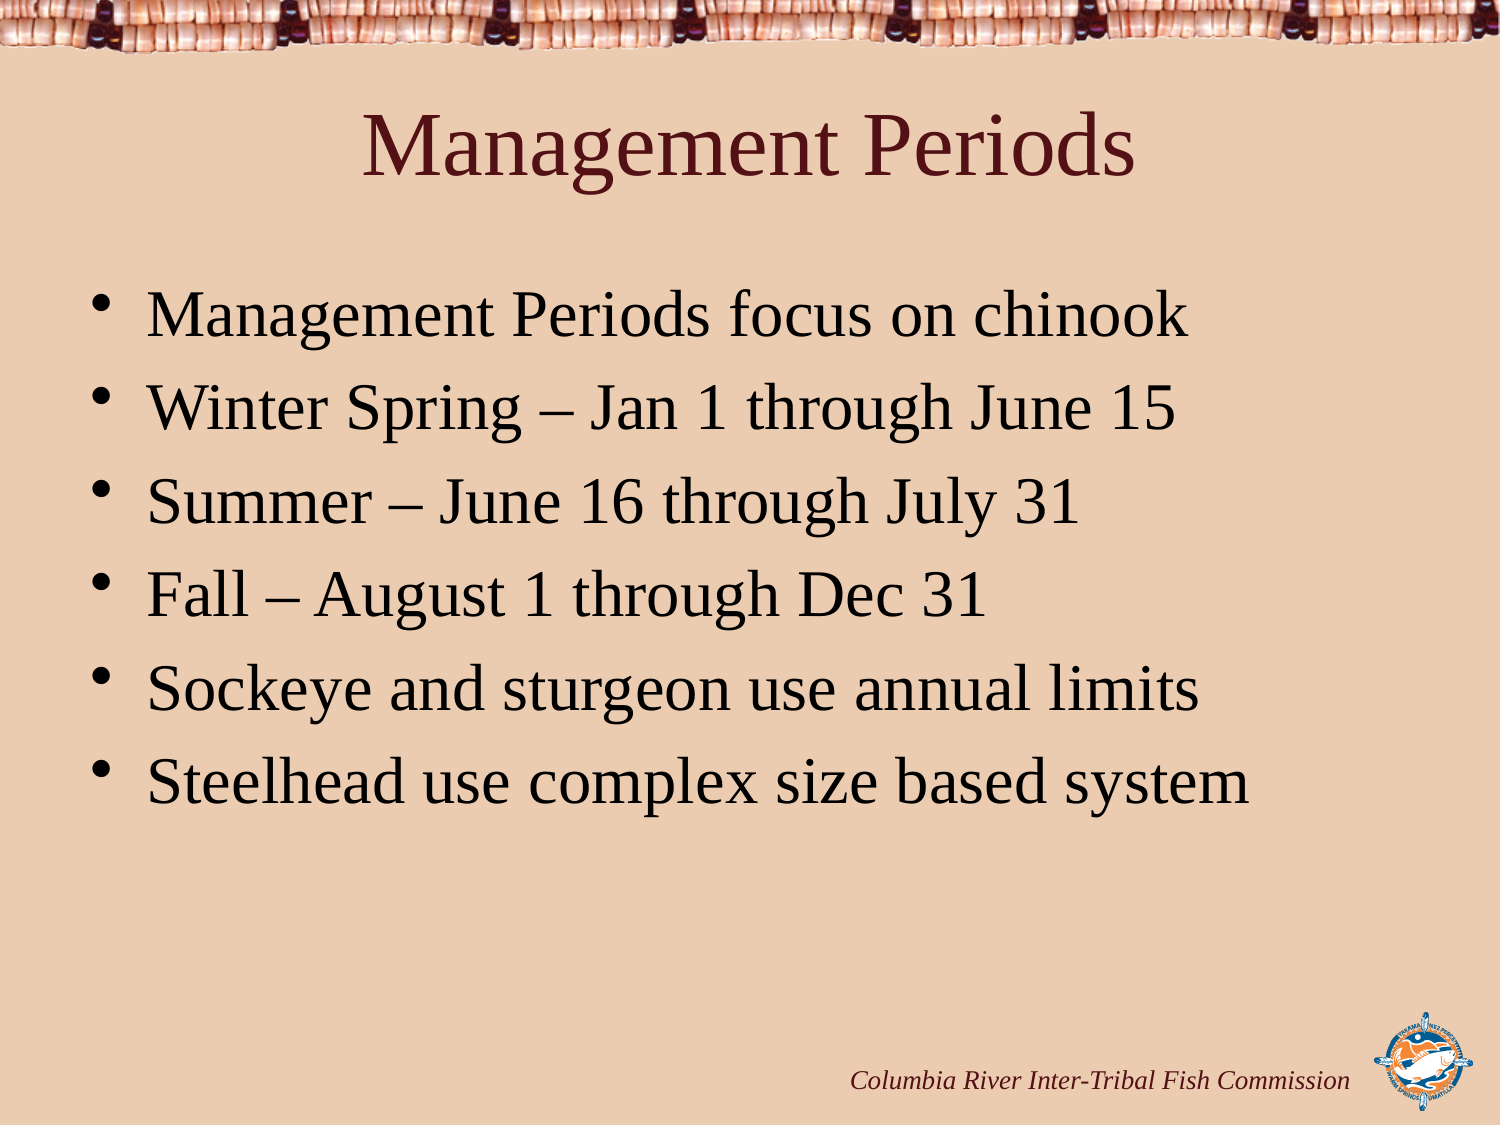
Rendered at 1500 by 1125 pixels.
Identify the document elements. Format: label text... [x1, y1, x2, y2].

picture [0, 0, 1500, 54]
picture [1374, 1012, 1473, 1111]
list Management Periods focus on chinook Winter Spring – Jan 1 through June 15 Summer – June 16 through July 31 Fall – August 1 through Dec 31 Sockeye and sturgeon use annual limits Steelhead use complex size based system [75, 262, 1425, 1005]
title Management Periods [75, 45, 1425, 233]
